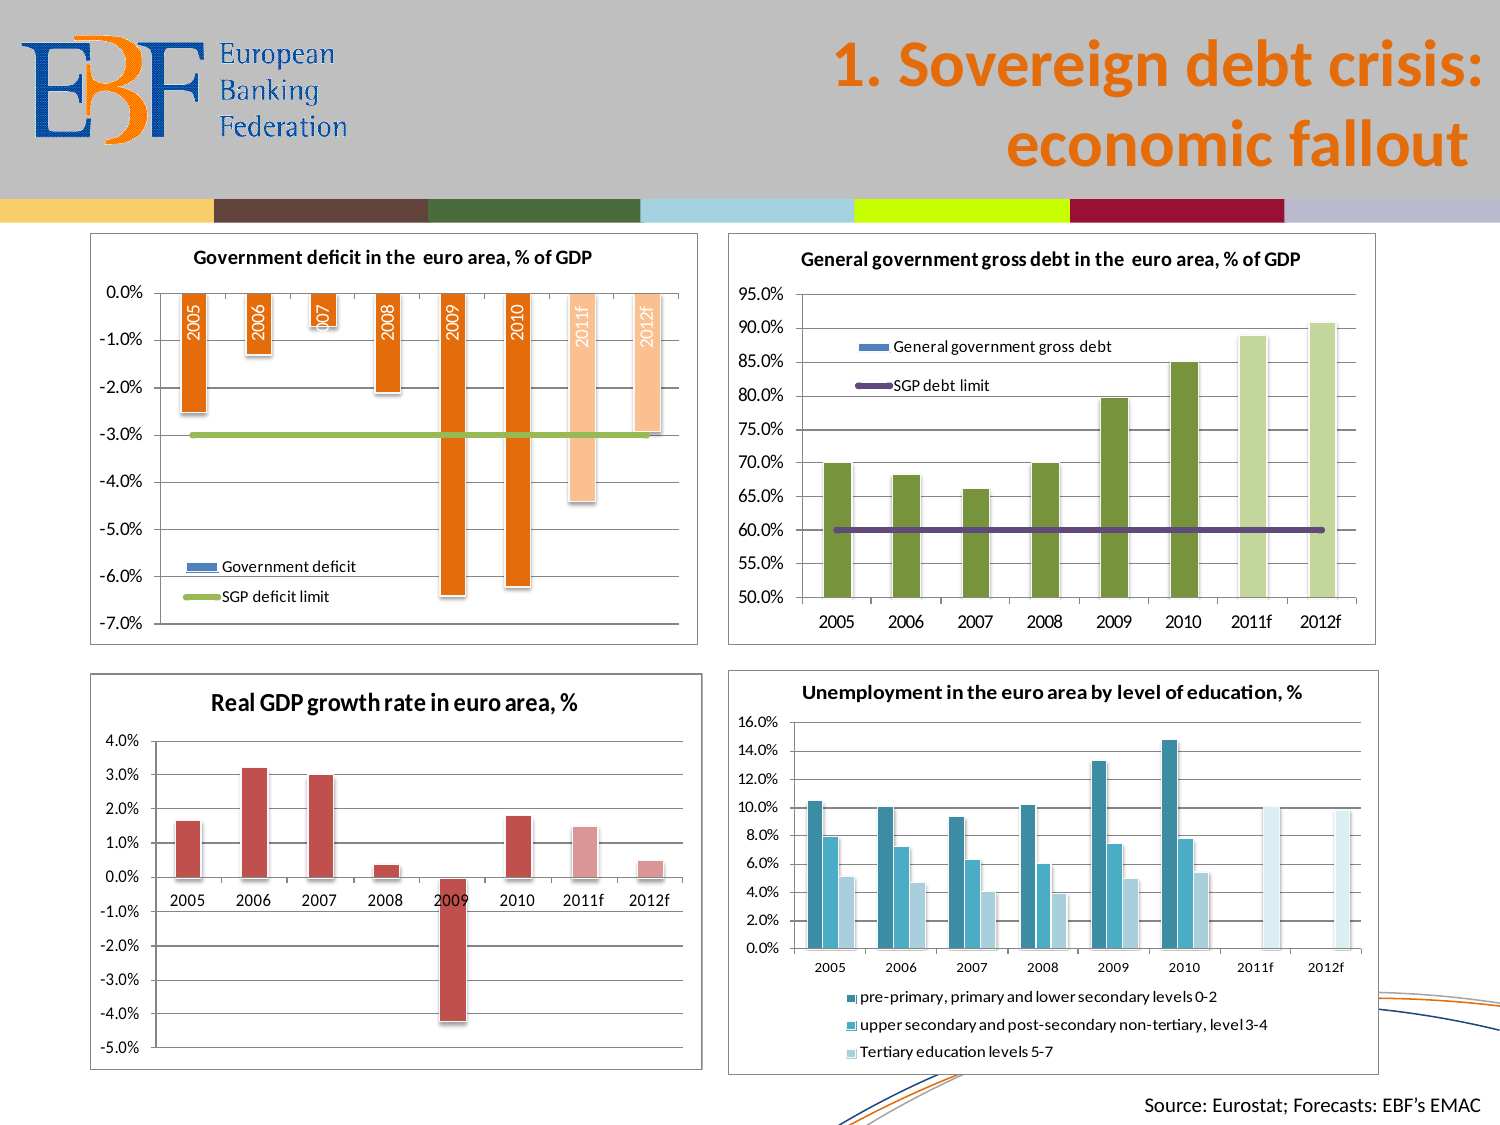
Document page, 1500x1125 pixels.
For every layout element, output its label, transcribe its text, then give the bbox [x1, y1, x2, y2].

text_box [0, 198, 1500, 223]
picture [726, 668, 1380, 1076]
text_box [0, 0, 1500, 75]
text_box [827, 958, 1500, 1091]
picture [726, 231, 1377, 646]
picture [88, 671, 703, 1071]
picture [88, 231, 699, 646]
text_box Source: Eurostat; Forecasts: EBF’s EMAC [1129, 1097, 1496, 1125]
picture [11, 11, 352, 157]
text_box 1. Sovereign debt crisis: economic fallout [0, 75, 1500, 198]
